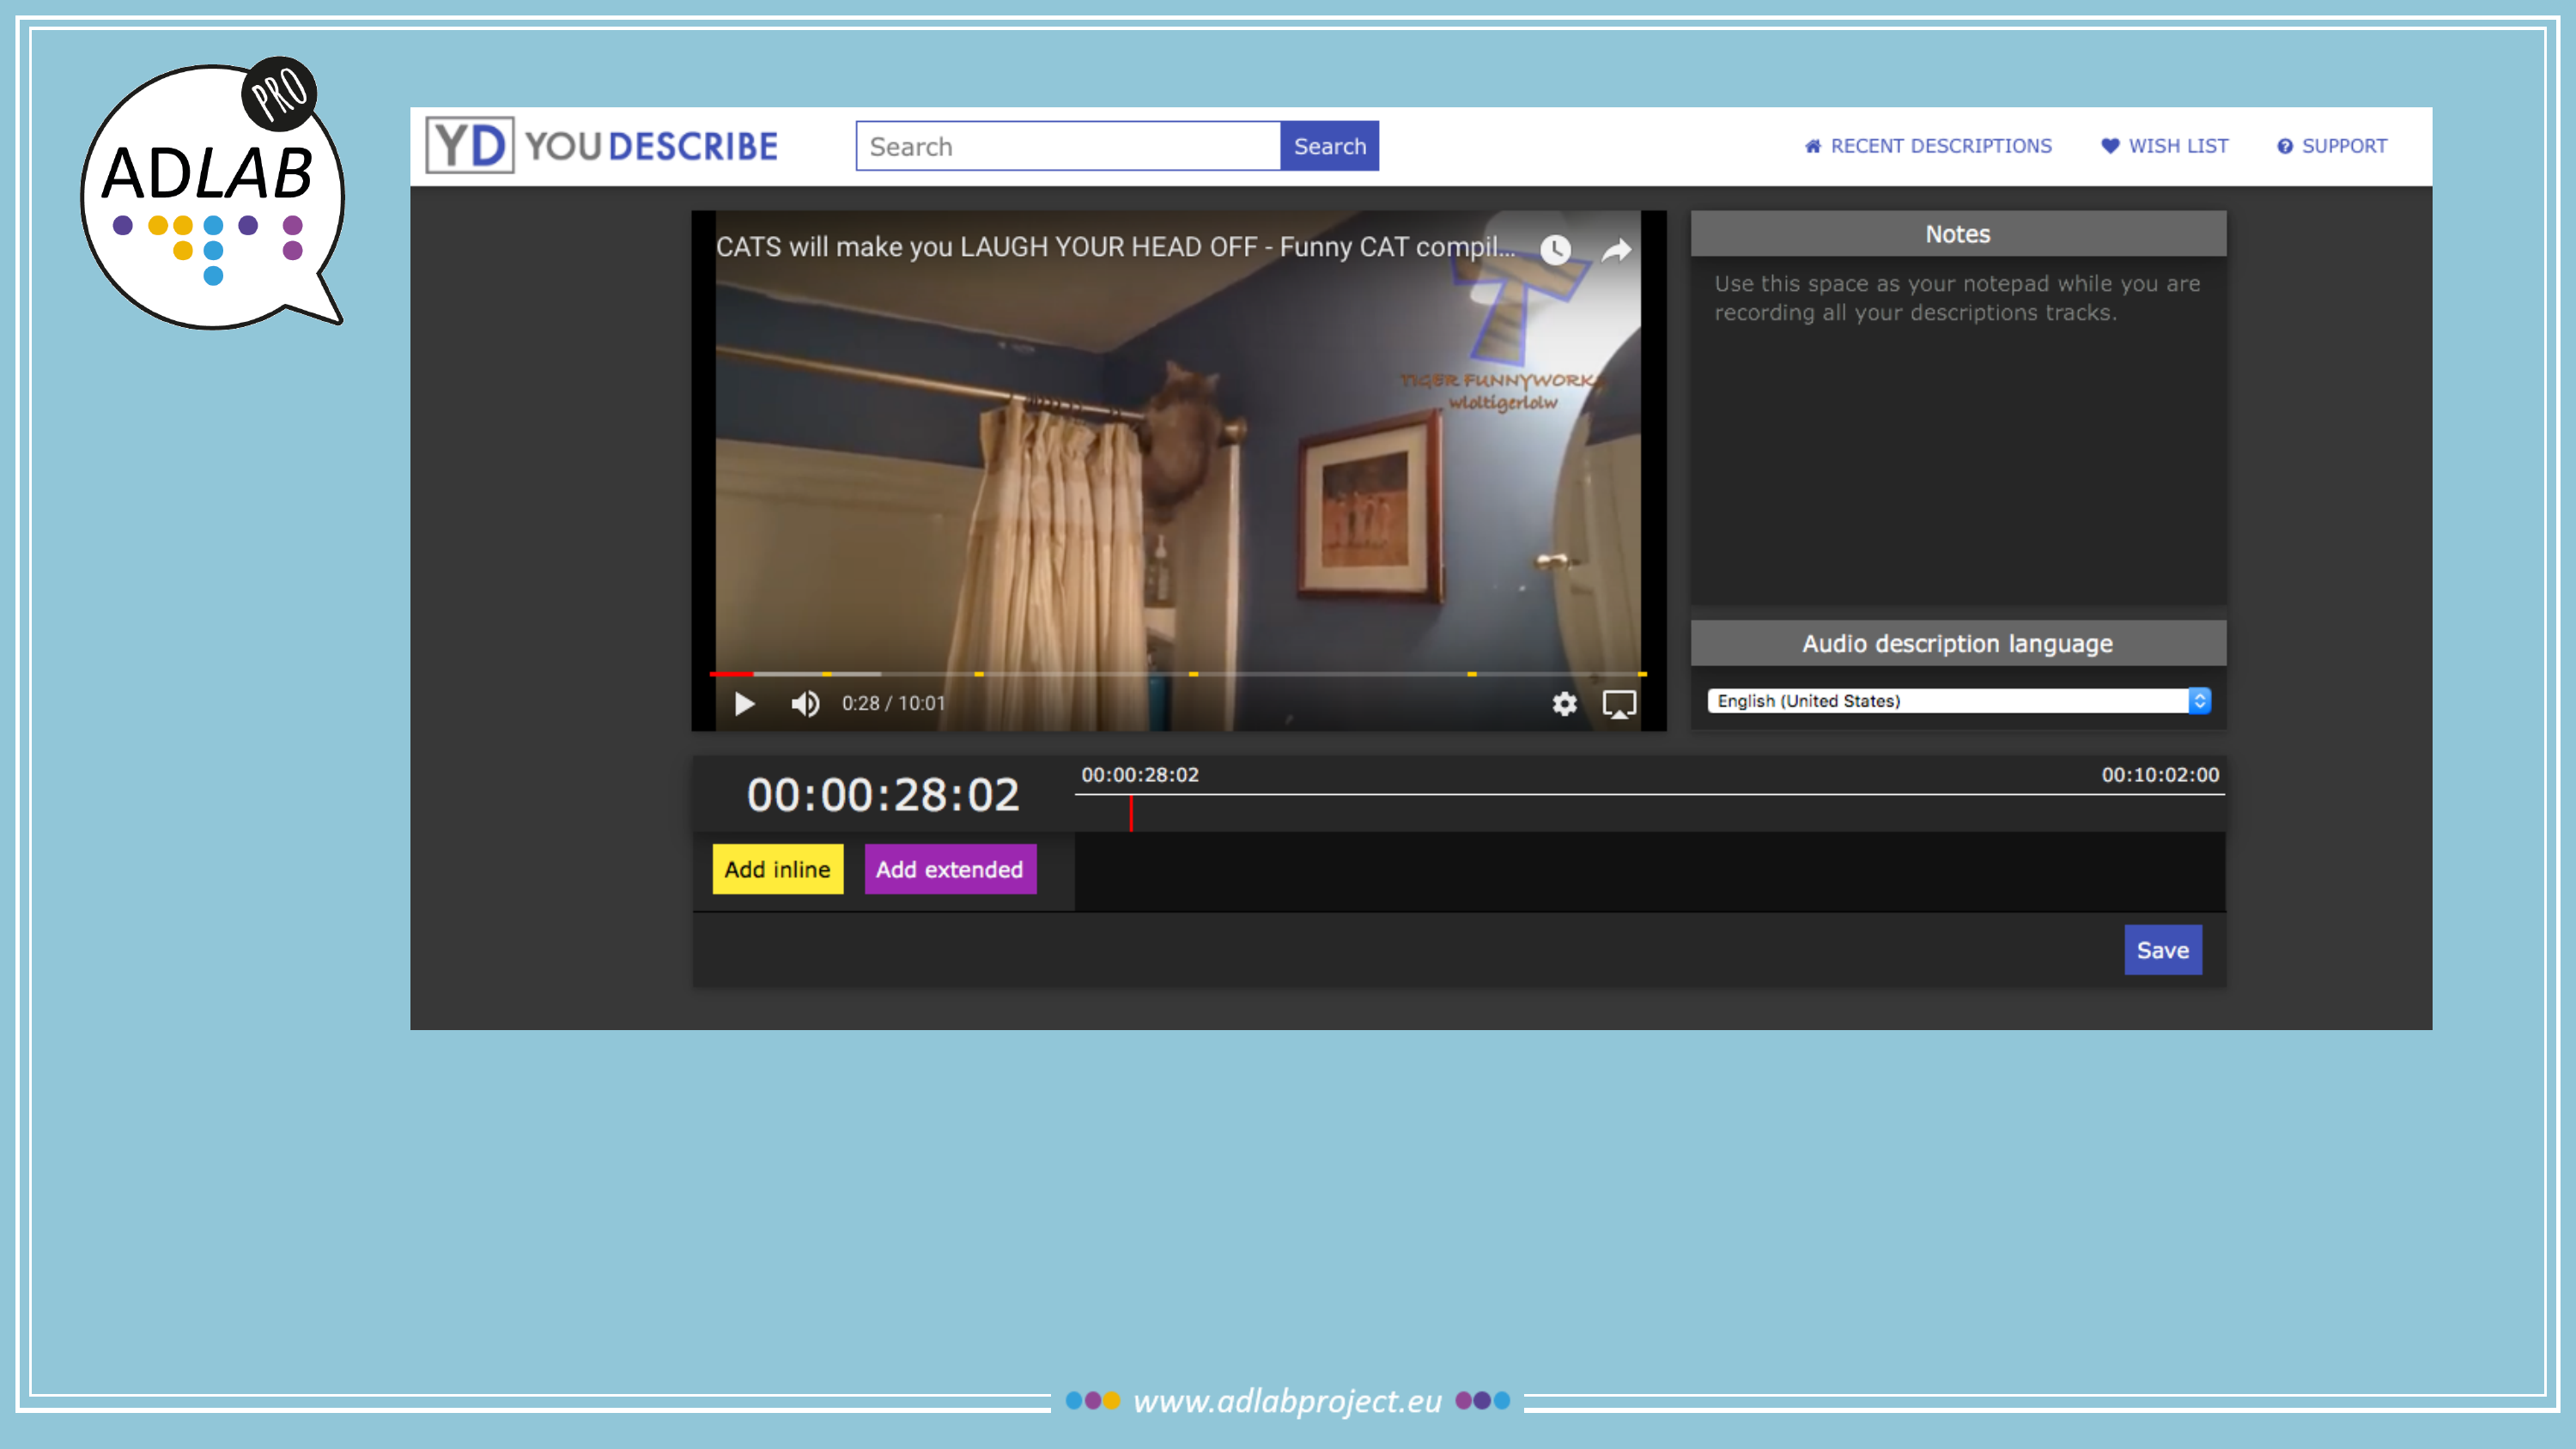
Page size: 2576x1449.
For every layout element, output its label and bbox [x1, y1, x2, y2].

picture [72, 49, 353, 330]
picture [1051, 1378, 1524, 1429]
picture [410, 107, 2433, 1030]
